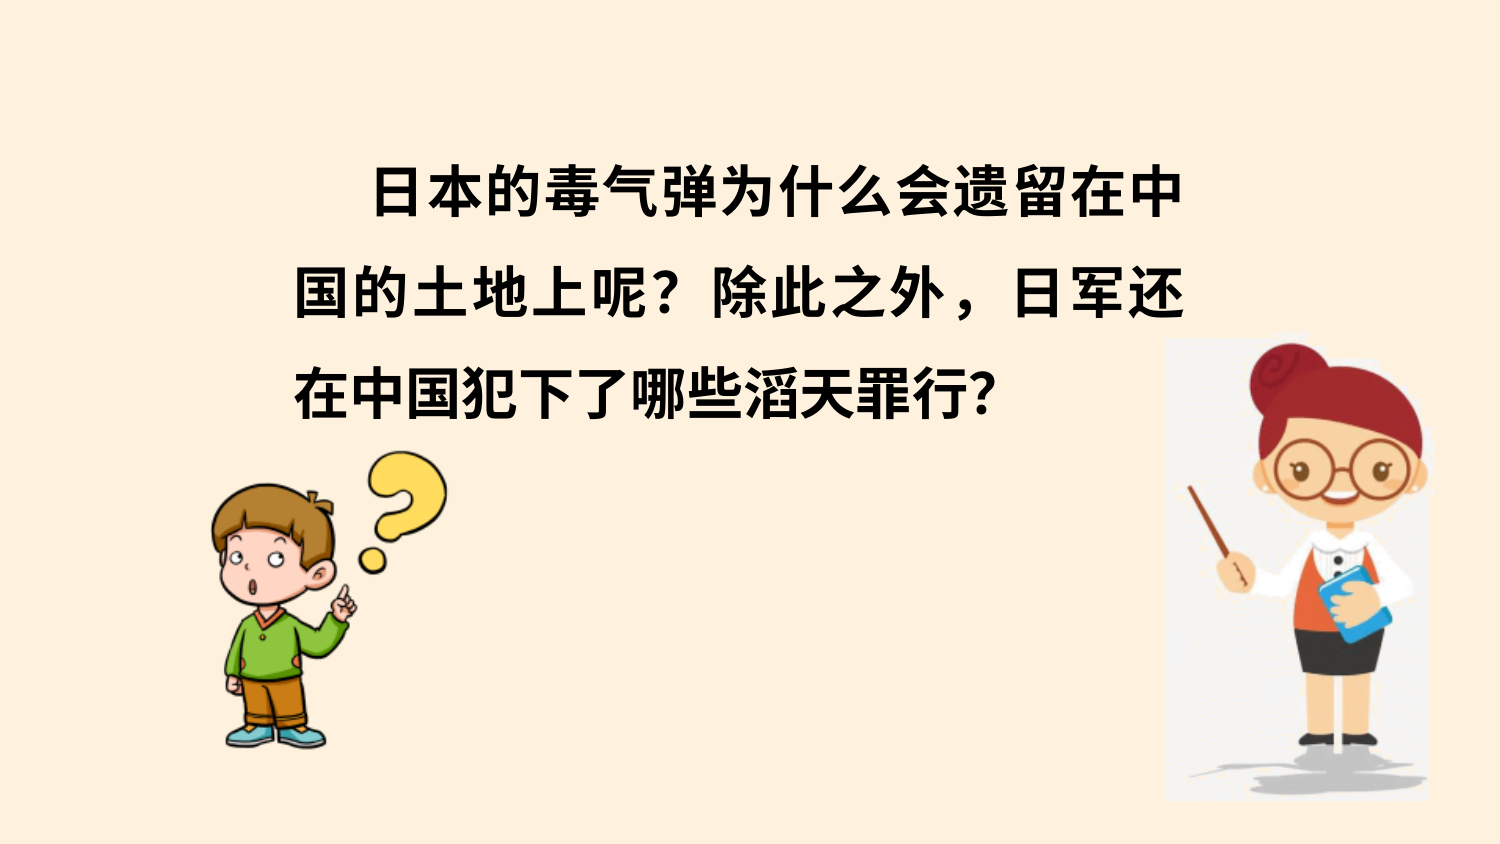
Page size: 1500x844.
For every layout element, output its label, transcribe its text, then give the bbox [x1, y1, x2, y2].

picture [0, 0, 1500, 844]
text_box 日本的毒气弹为什么会遗留在中国的土地上呢？除此之外，日军还在中国犯下了哪些滔天罪行？ [281, 116, 1197, 432]
